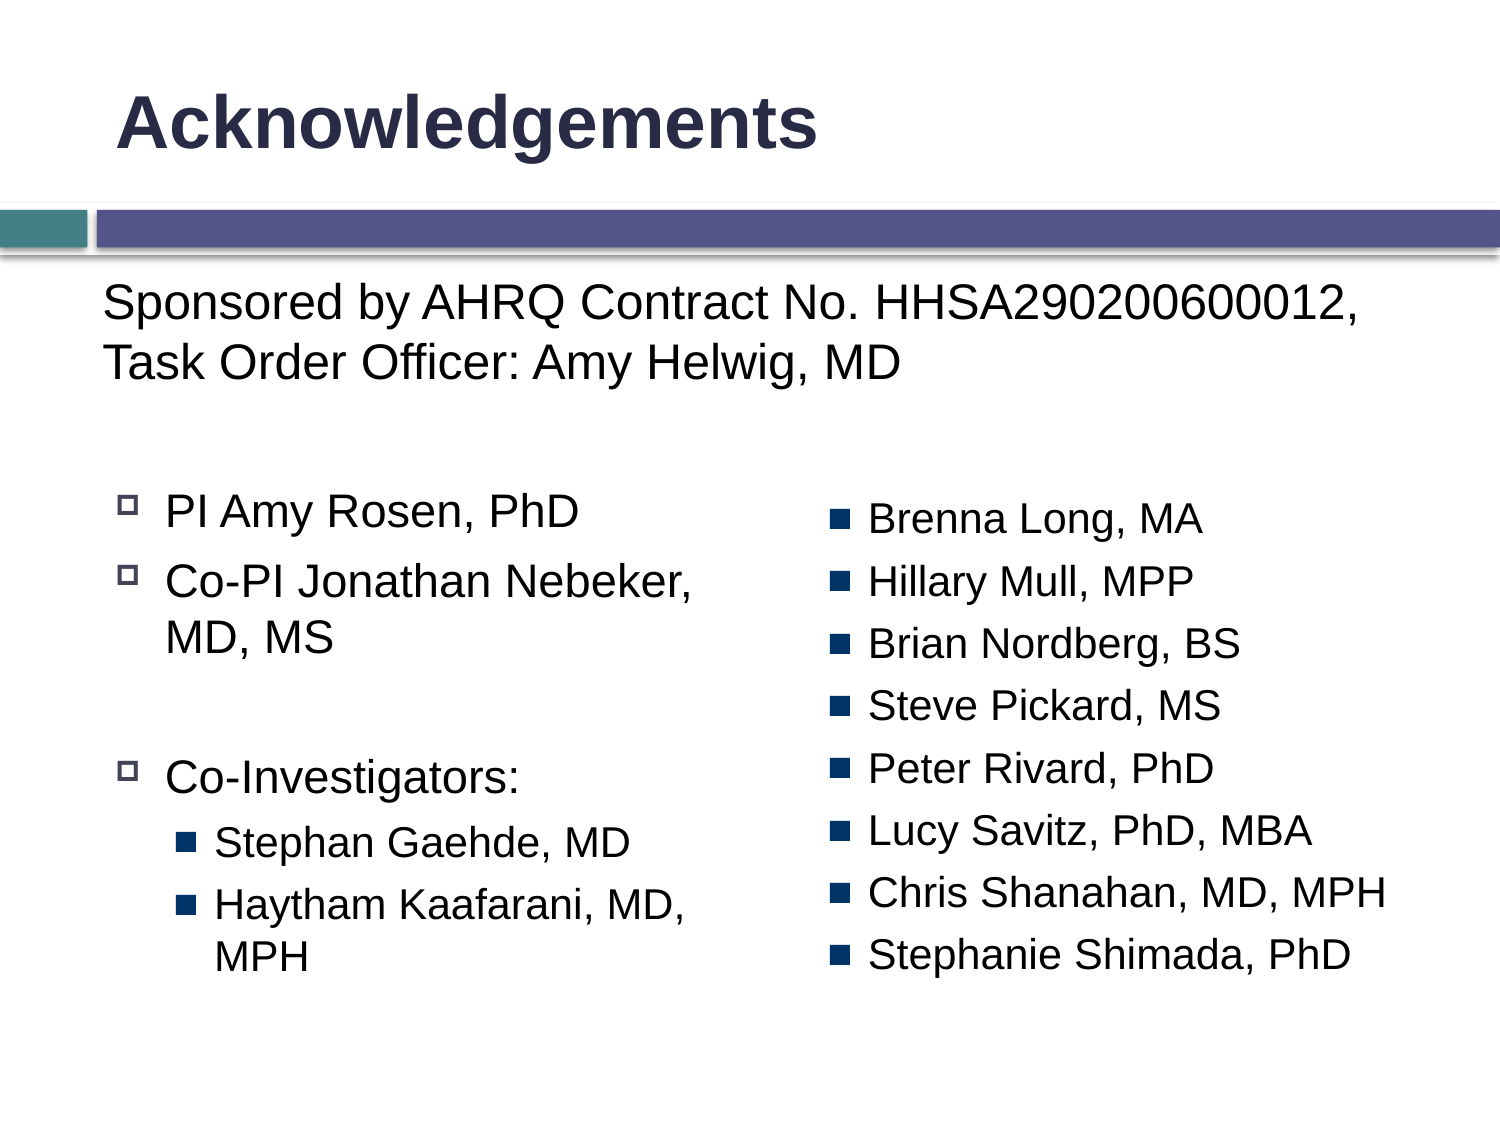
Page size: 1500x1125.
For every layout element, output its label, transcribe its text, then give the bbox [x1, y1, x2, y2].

picture [825, 816, 850, 841]
text_box Sponsored by AHRQ Contract No. HHSA290200600012, Task Order Officer: Amy Helwig, MD [87, 262, 1400, 398]
title Acknowledgements [100, 37, 1439, 201]
picture [825, 566, 850, 591]
picture [825, 691, 850, 716]
list PI Amy Rosen, PhD Co-PI Jonathan Nebeker, MD, MS Co-Investigators: Stephan Gaehde, MD Haytham Kaafarani, MD, MPH Brenna Long, MA Hillary Mull, MPP Brian Nordberg, BS Steve Pickard, MS Peter Rivard, PhD Lucy Savitz, PhD, MBA Chris Shanahan, MD, MPH Stephanie Shimada, PhD [100, 262, 1439, 1001]
picture [825, 753, 850, 778]
picture [825, 629, 850, 654]
picture [825, 504, 850, 529]
picture [171, 827, 196, 852]
picture [825, 940, 850, 965]
picture [171, 890, 196, 915]
picture [825, 878, 850, 903]
